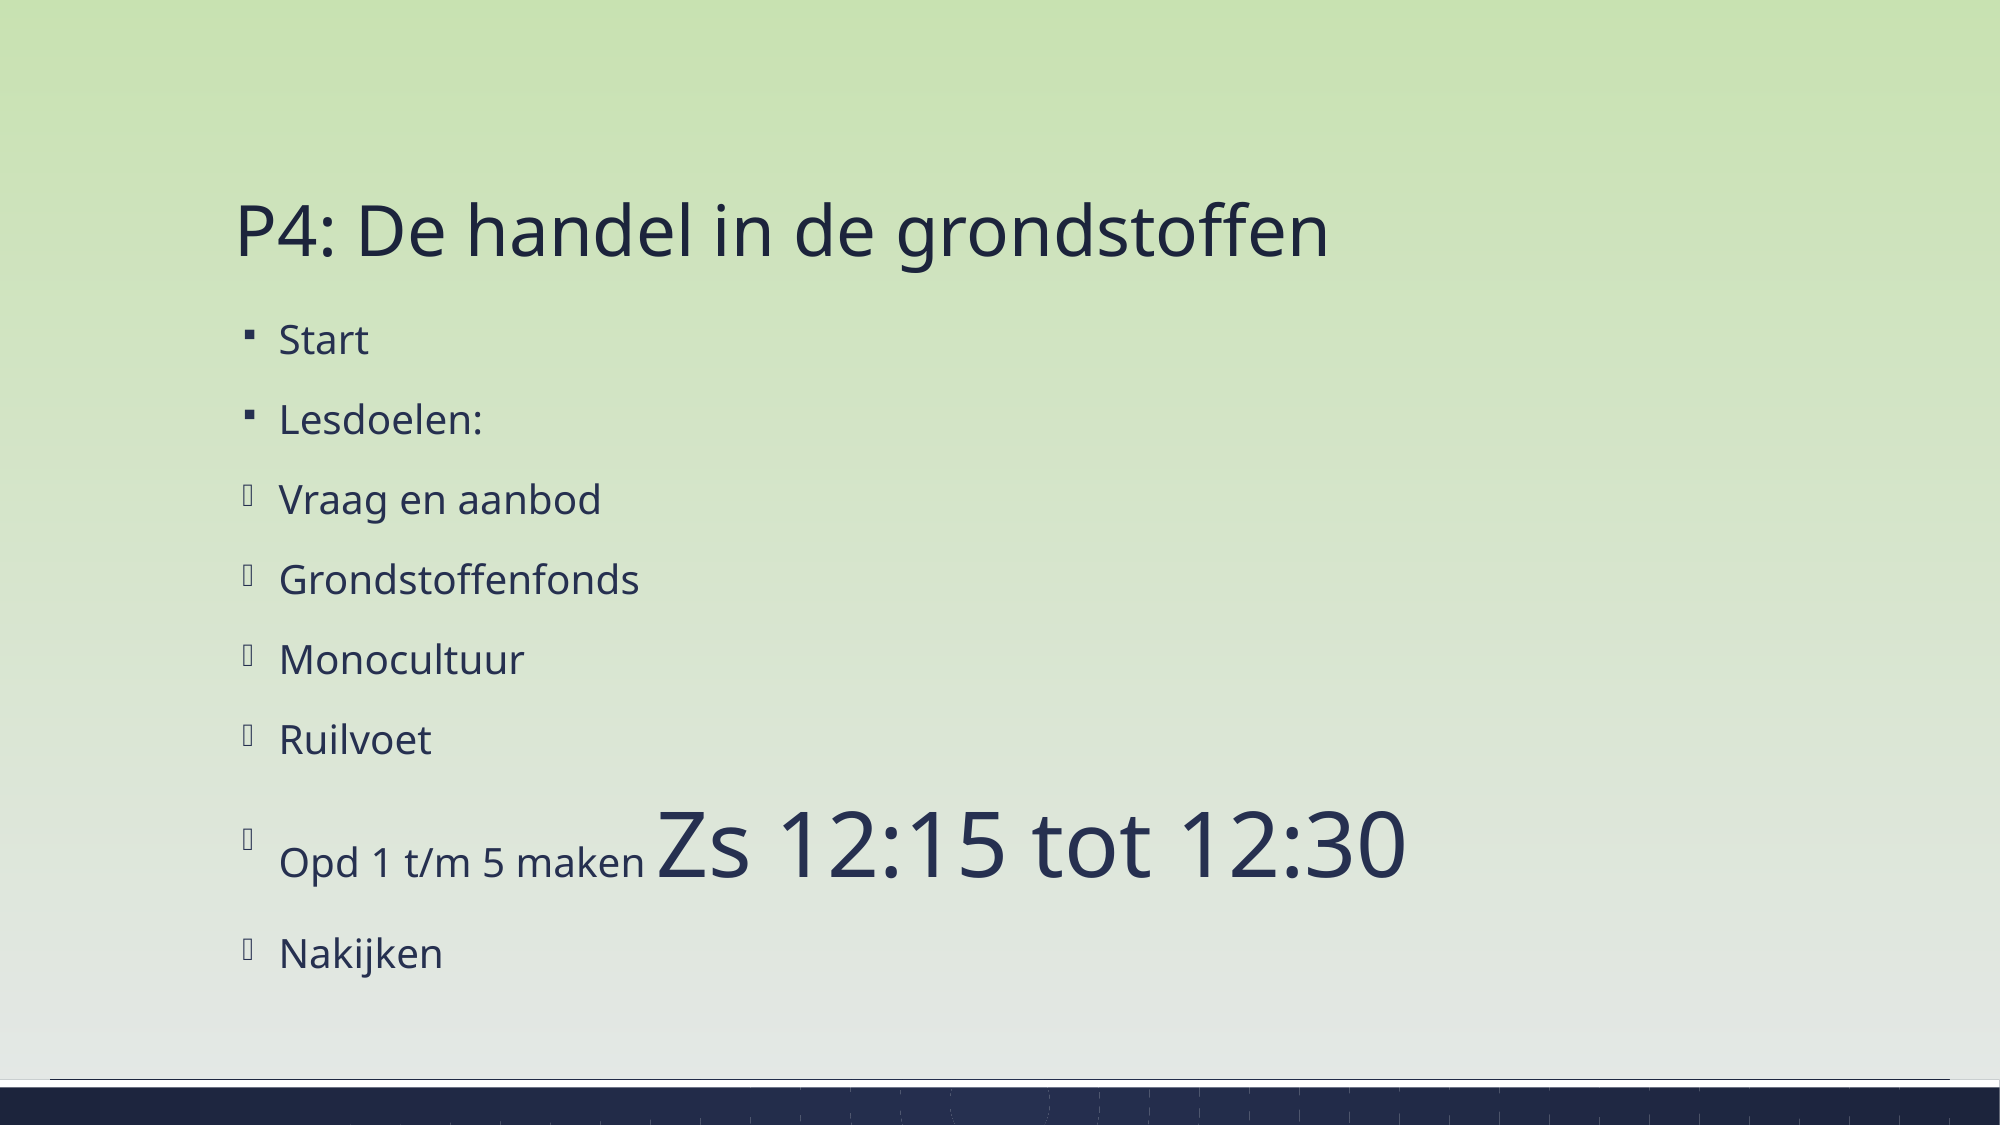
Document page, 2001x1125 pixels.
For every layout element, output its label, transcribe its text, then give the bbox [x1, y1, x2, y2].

list Start Lesdoelen: Vraag en aanbod Grondstoffenfonds Monocultuur Ruilvoet Opd 1 t/m 5 maken Zs 12:15 tot 12:30 Nakijken [219, 311, 1780, 990]
title P4: De handel in de grondstoffen [219, 76, 1780, 279]
